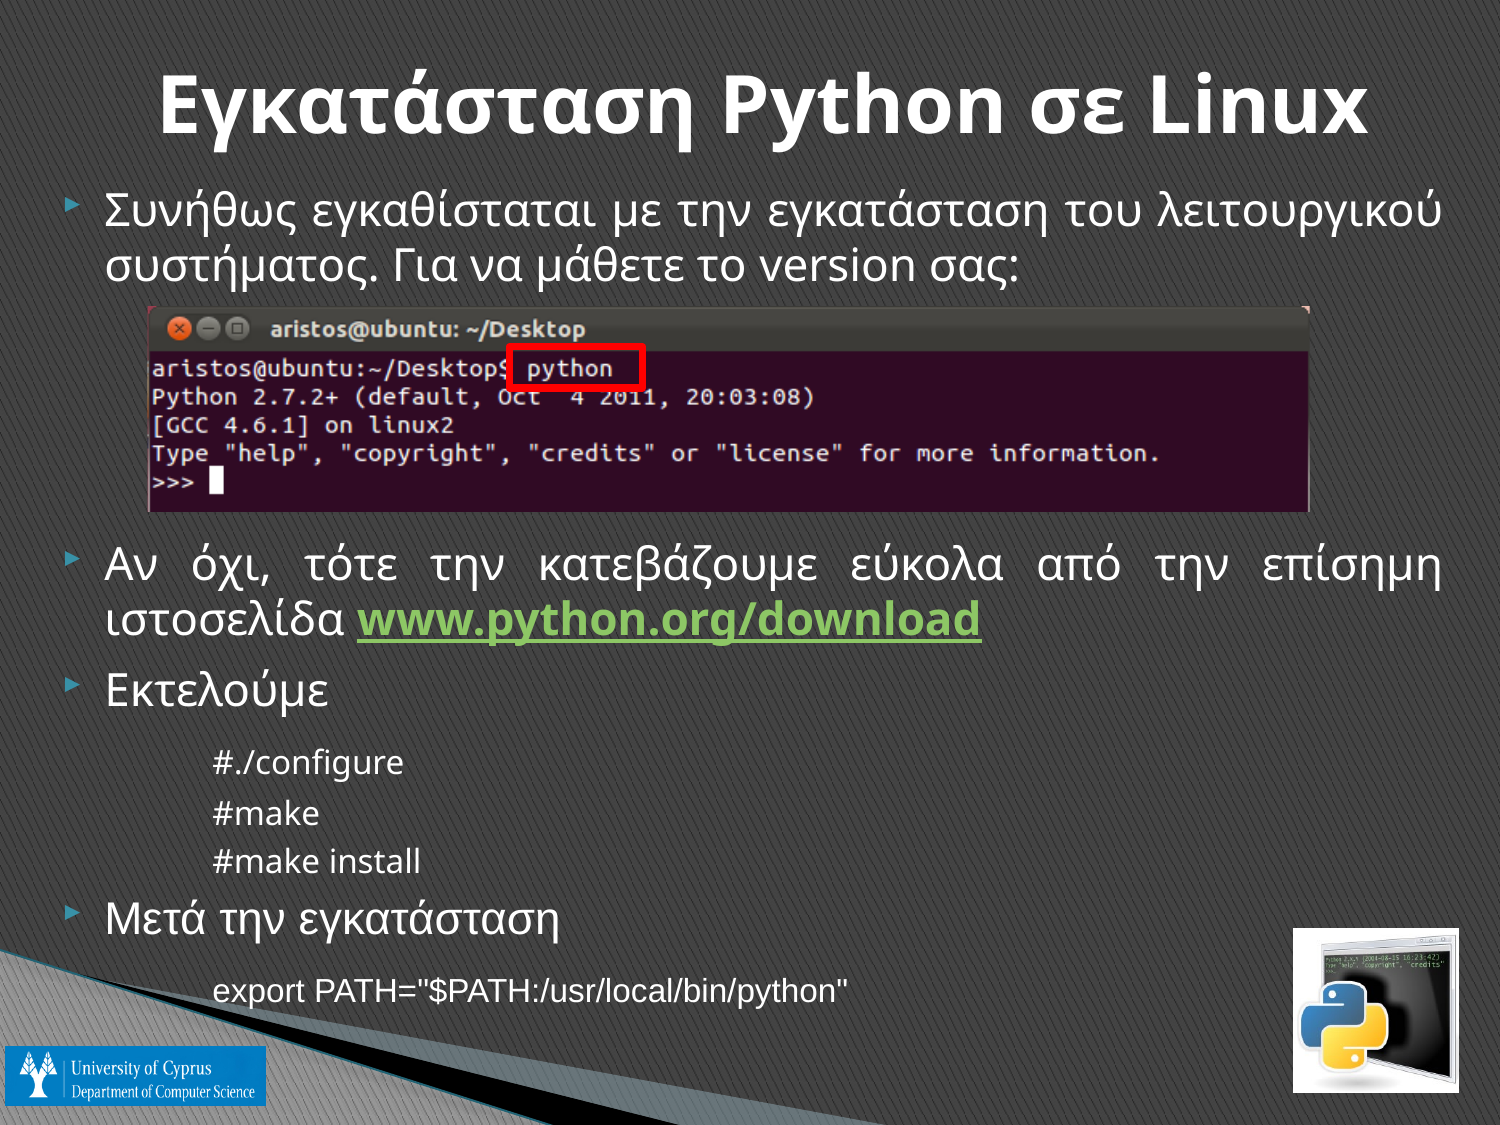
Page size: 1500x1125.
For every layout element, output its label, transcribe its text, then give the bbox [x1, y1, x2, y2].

list Συνήθως εγκαθίσταται με την εγκατάσταση του λειτουργικού συστήματος. Για να μάθετε το version σας: Αν όχι, τότε την κατεβάζουμε εύκολα από την επίσημη ιστοσελίδα www.python.org/download Εκτελούμε #./configure #make #make install Μετά την εγκατάσταση export PATH="$PATH:/usr/local/bin/python" [29, 172, 1459, 916]
picture [1293, 928, 1459, 1093]
title Εγκατάσταση Python σε Linux [88, 7, 1439, 195]
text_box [147, 264, 1310, 512]
picture [5, 1046, 266, 1107]
